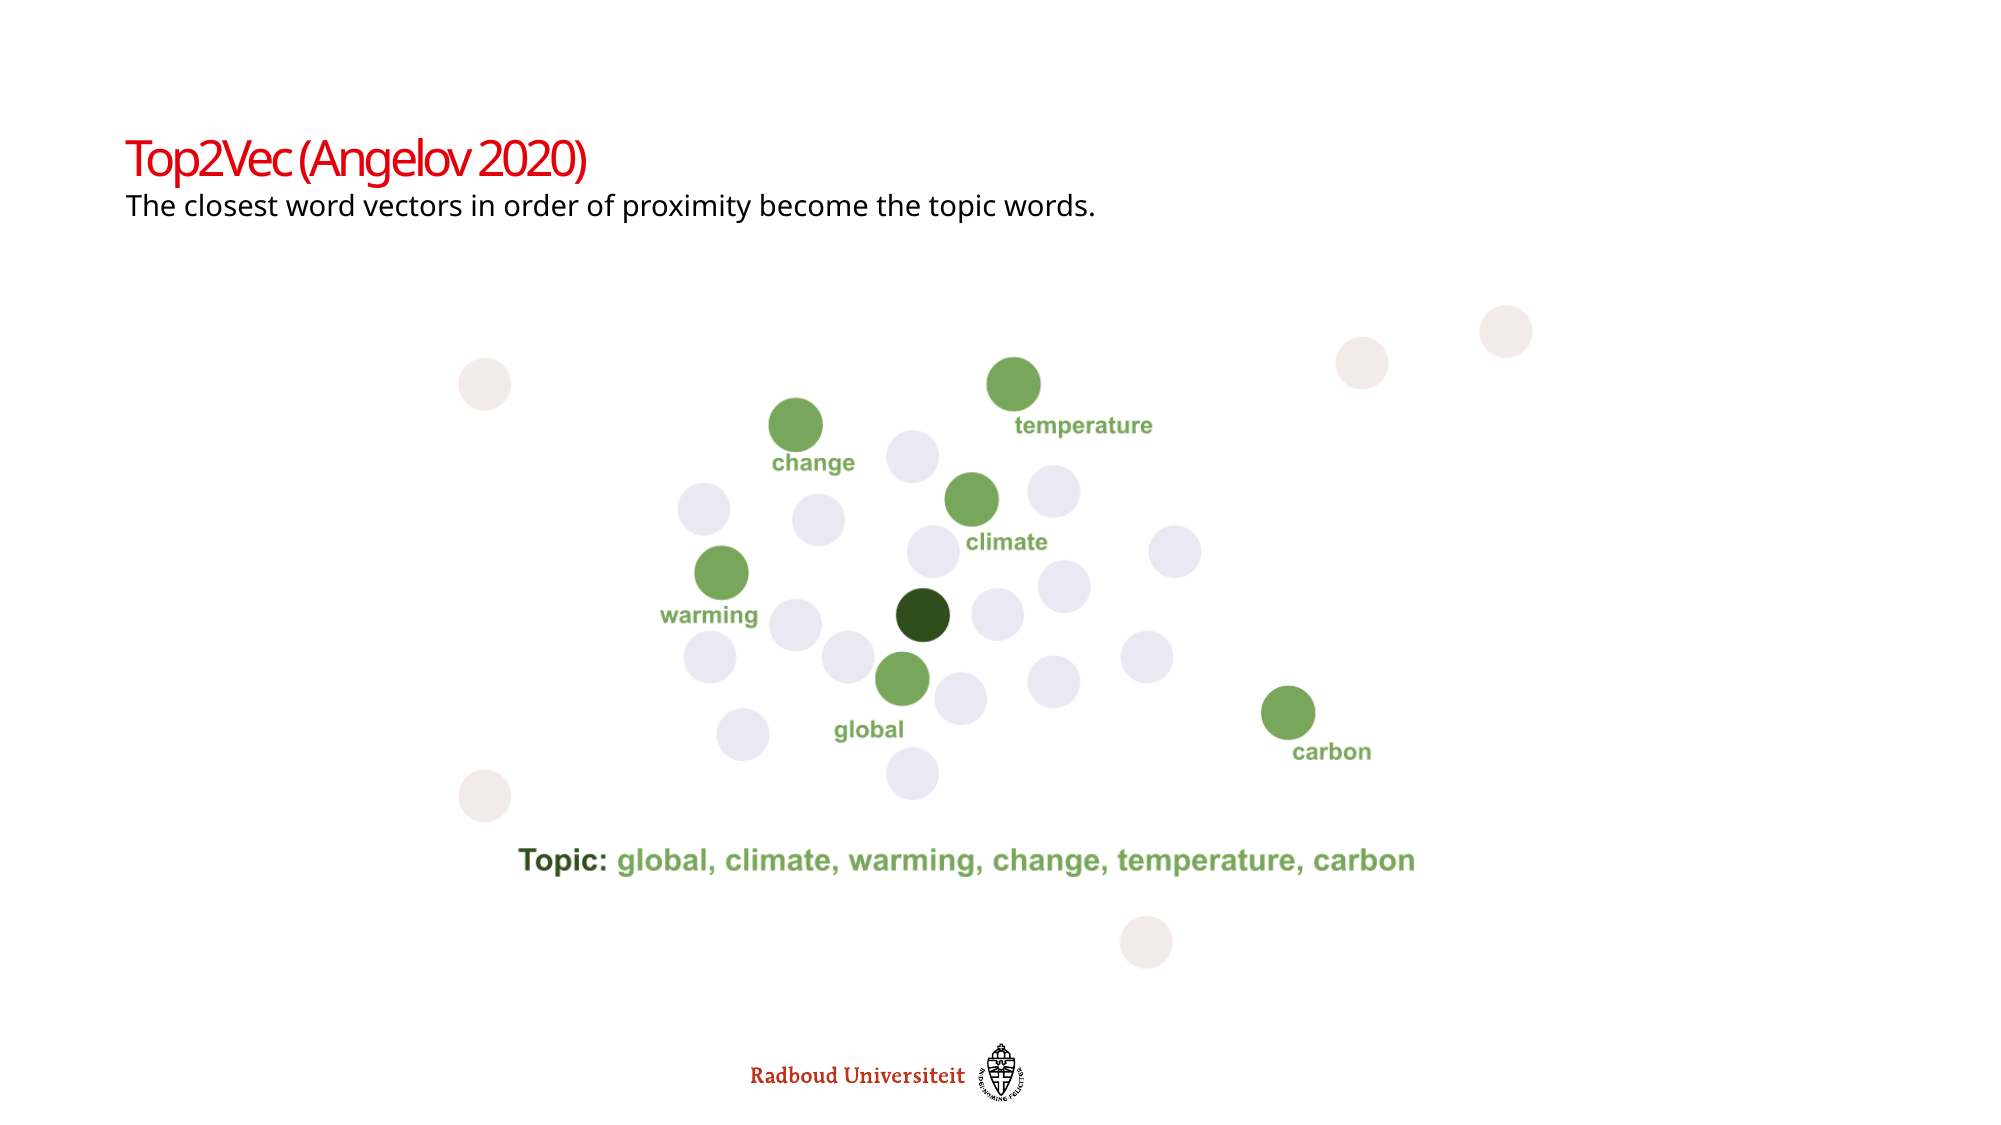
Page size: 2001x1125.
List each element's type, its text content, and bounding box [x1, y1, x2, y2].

title Top2Vec (Angelov 2020) [125, 66, 1839, 185]
text_box The closest word vectors in order of proximity become the topic words. [125, 186, 1945, 222]
picture [344, 226, 1620, 998]
